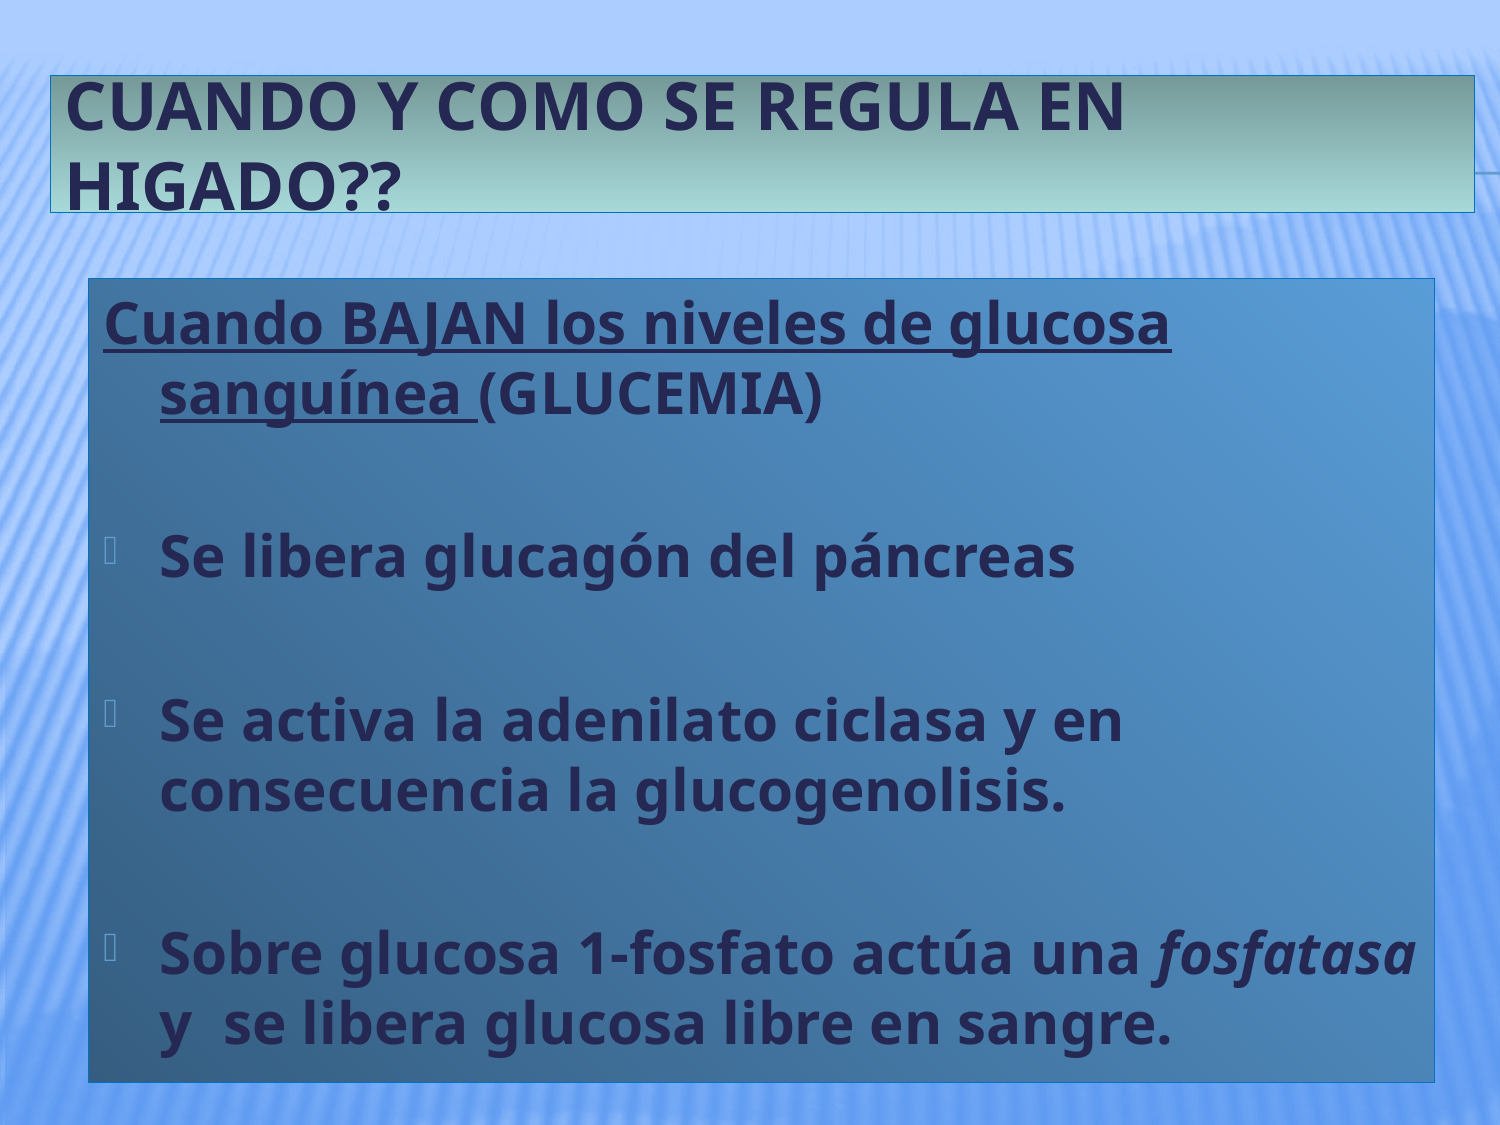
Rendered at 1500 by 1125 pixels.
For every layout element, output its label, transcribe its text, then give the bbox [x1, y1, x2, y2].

list Cuando BAJAN los niveles de glucosa sanguínea (GLUCEMIA) Se libera glucagón del páncreas Se activa la adenilato ciclasa y en consecuencia la glucogenolisis. Sobre glucosa 1-fosfato actúa una fosfatasa y se libera glucosa libre en sangre. [88, 278, 1435, 1083]
title Cuando y como se regula en HIGADO?? [50, 75, 1475, 213]
